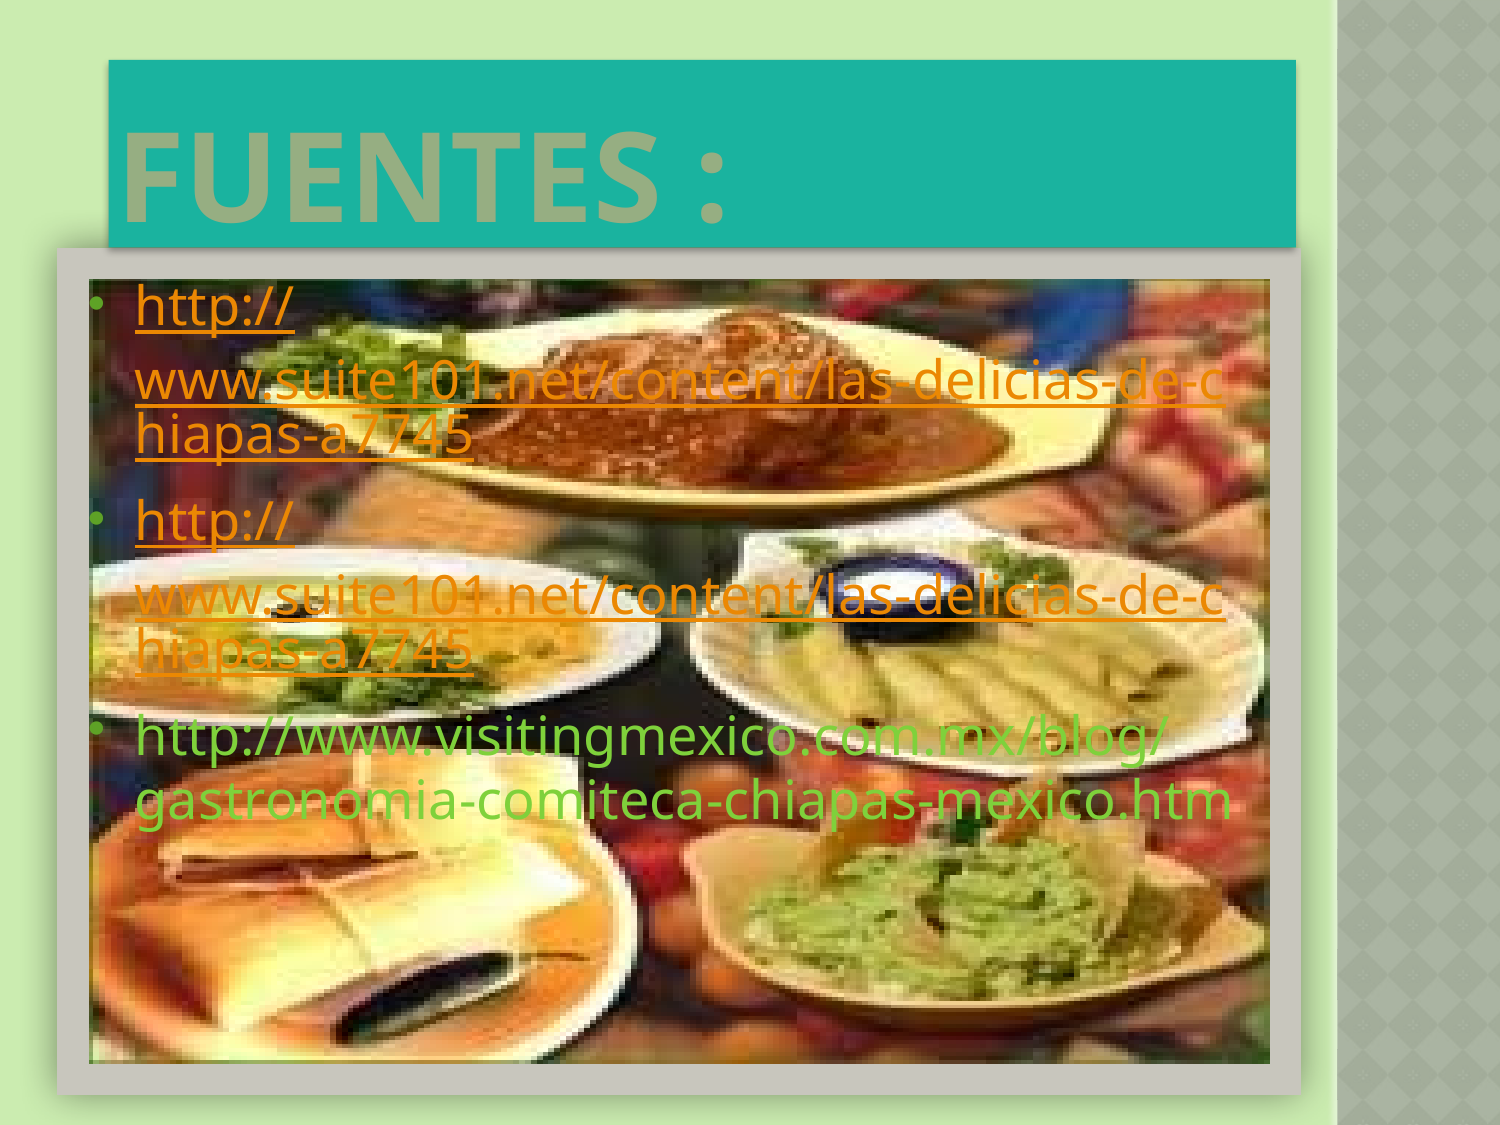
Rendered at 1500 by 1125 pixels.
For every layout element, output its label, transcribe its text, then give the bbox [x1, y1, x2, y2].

picture [87, 278, 1271, 1065]
title FUENTES : [105, 57, 1299, 251]
list http://www.suite101.net/content/las-delicias-de-chiapas-a7745 http://www.suite101.net/content/las-delicias-de-chiapas-a7745 http://www.visitingmexico.com.mx/blog/gastronomia-comiteca-chiapas-mexico.htm [75, 264, 1263, 1059]
